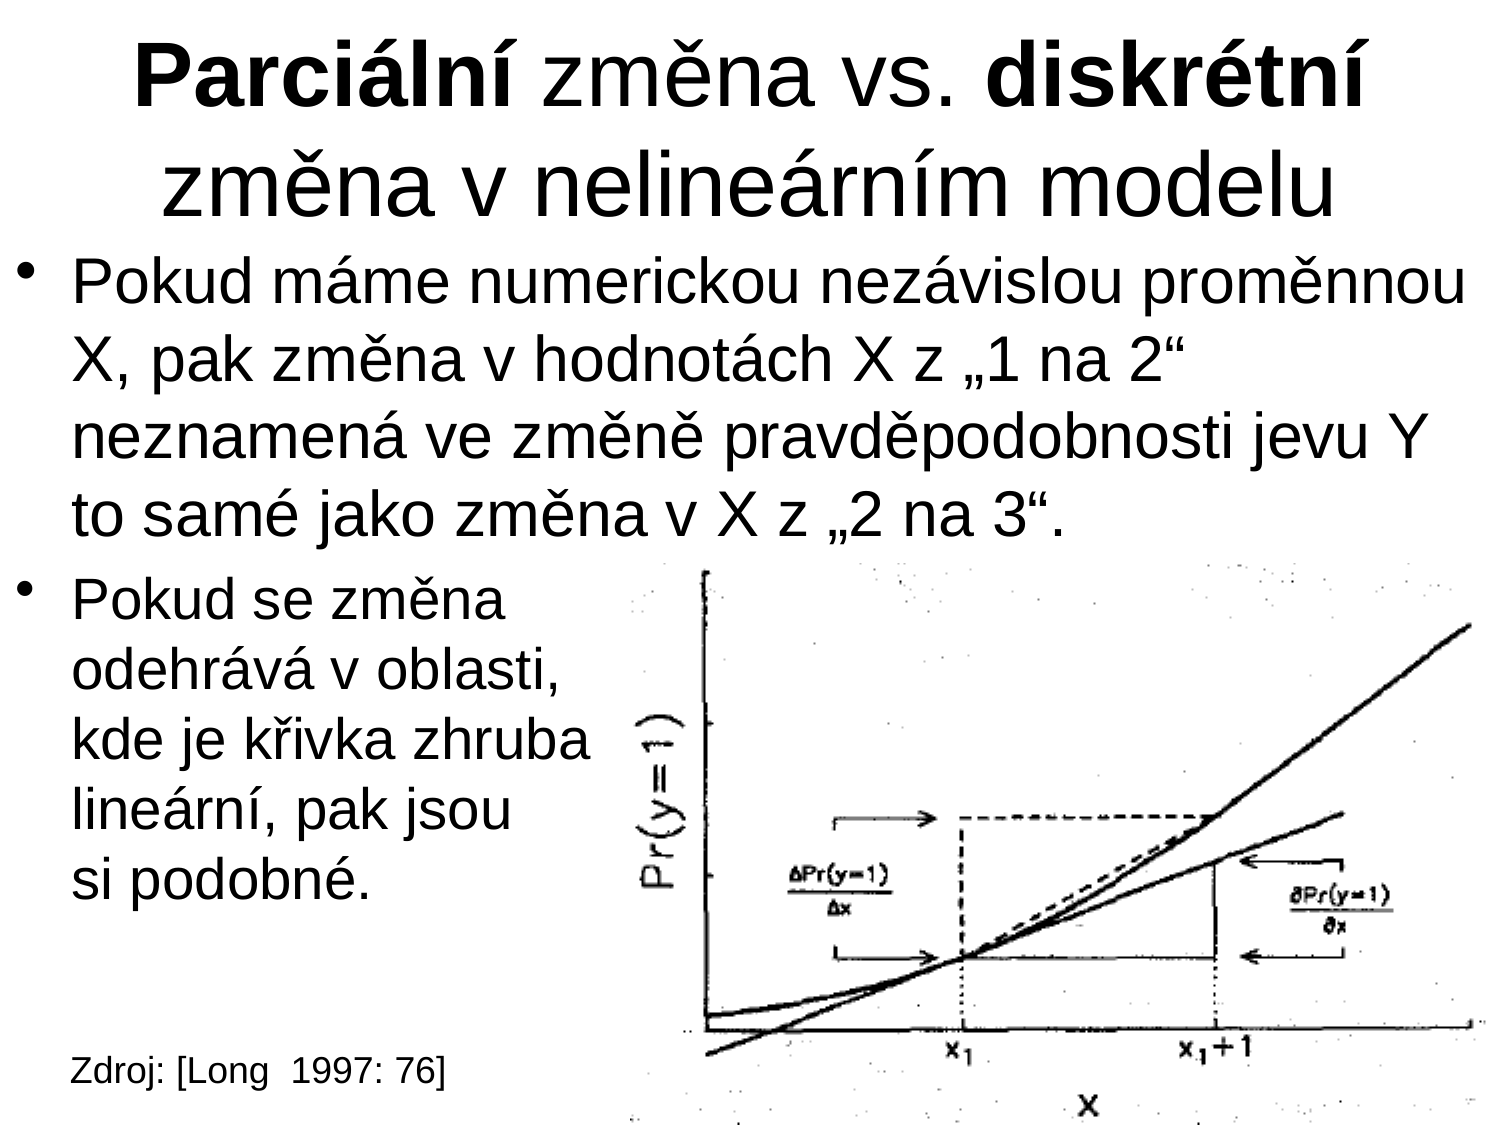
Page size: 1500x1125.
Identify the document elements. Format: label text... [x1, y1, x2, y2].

title Parciální změna vs. diskrétní změna v nelineárním modelu [75, 31, 1425, 219]
list Pokud máme numerickou nezávislou proměnnou X, pak změna v hodnotách X z „1 na 2“ neznamená ve změně pravděpodobnosti jevu Y to samé jako změna v X z „2 na 3“. Pokud se změna odehrává v oblasti, kde je křivka zhruba lineární, pak jsou si podobné. [0, 231, 1500, 1005]
text_box Zdroj: [Long 1997: 76] [55, 1039, 462, 1099]
picture [629, 562, 1488, 1125]
